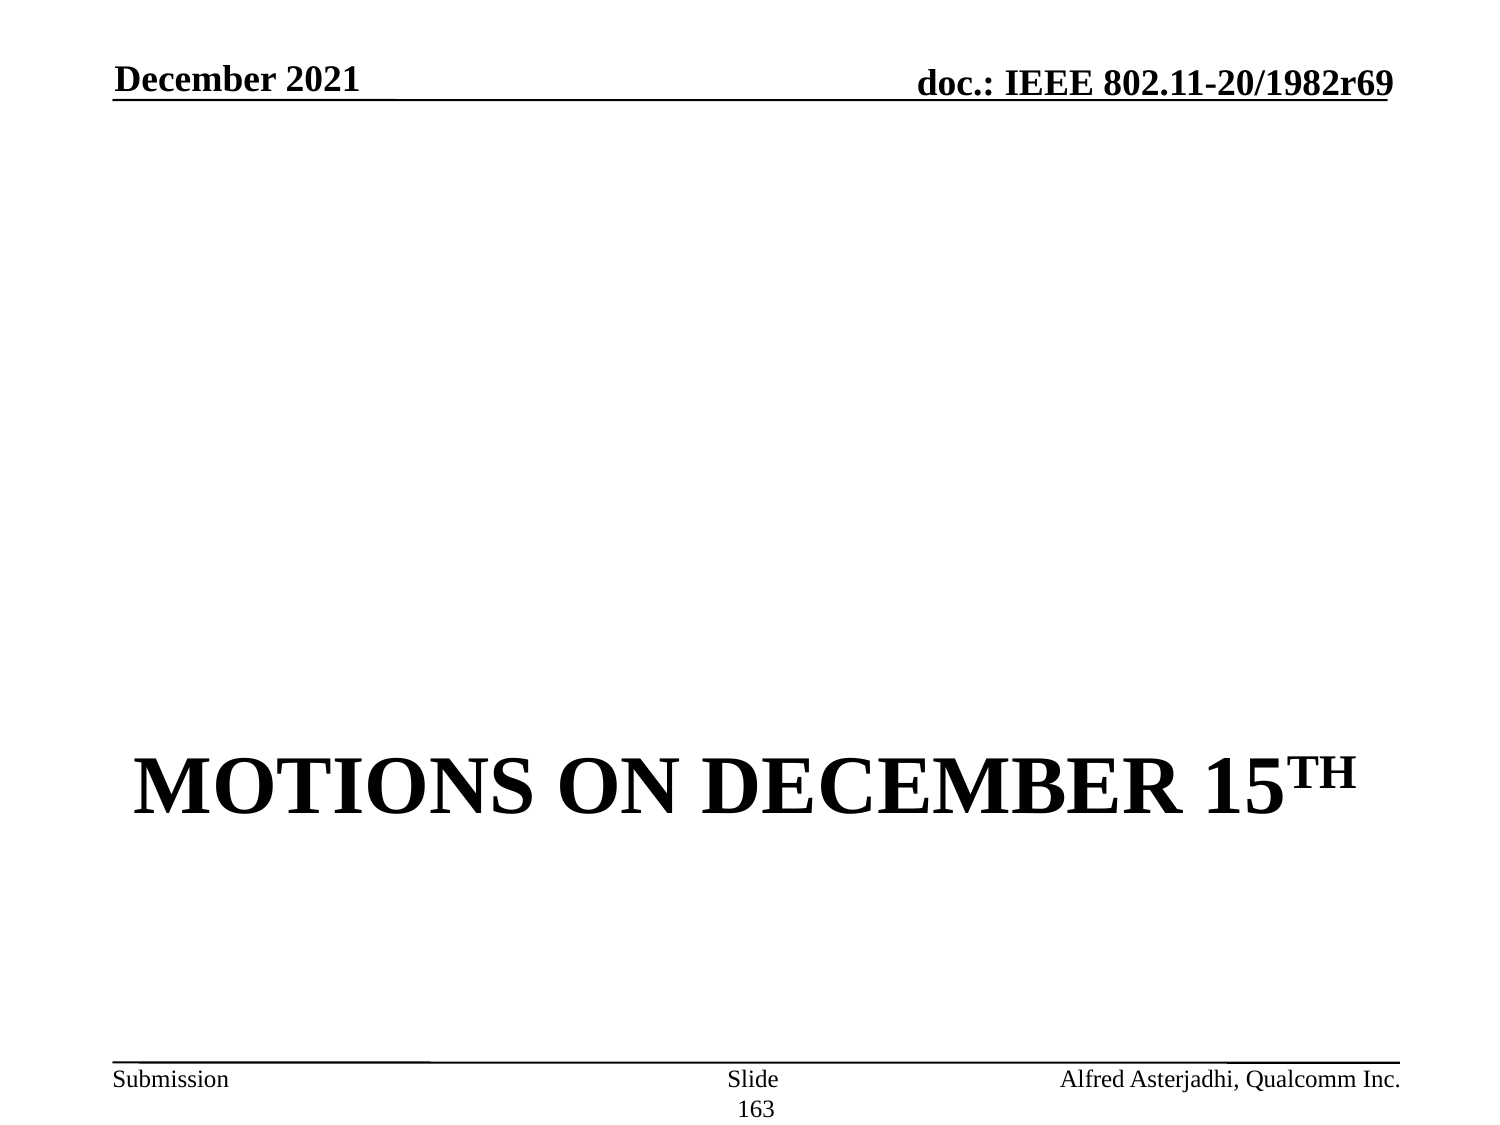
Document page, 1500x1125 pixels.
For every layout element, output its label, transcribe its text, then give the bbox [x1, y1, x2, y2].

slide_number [114, 54, 423, 100]
title Motions on DECEMBER 15th [118, 722, 1394, 947]
slide_number Slide 163 [712, 1061, 800, 1123]
footer Alfred Asterjadhi, Qualcomm Inc. [878, 1061, 1402, 1093]
